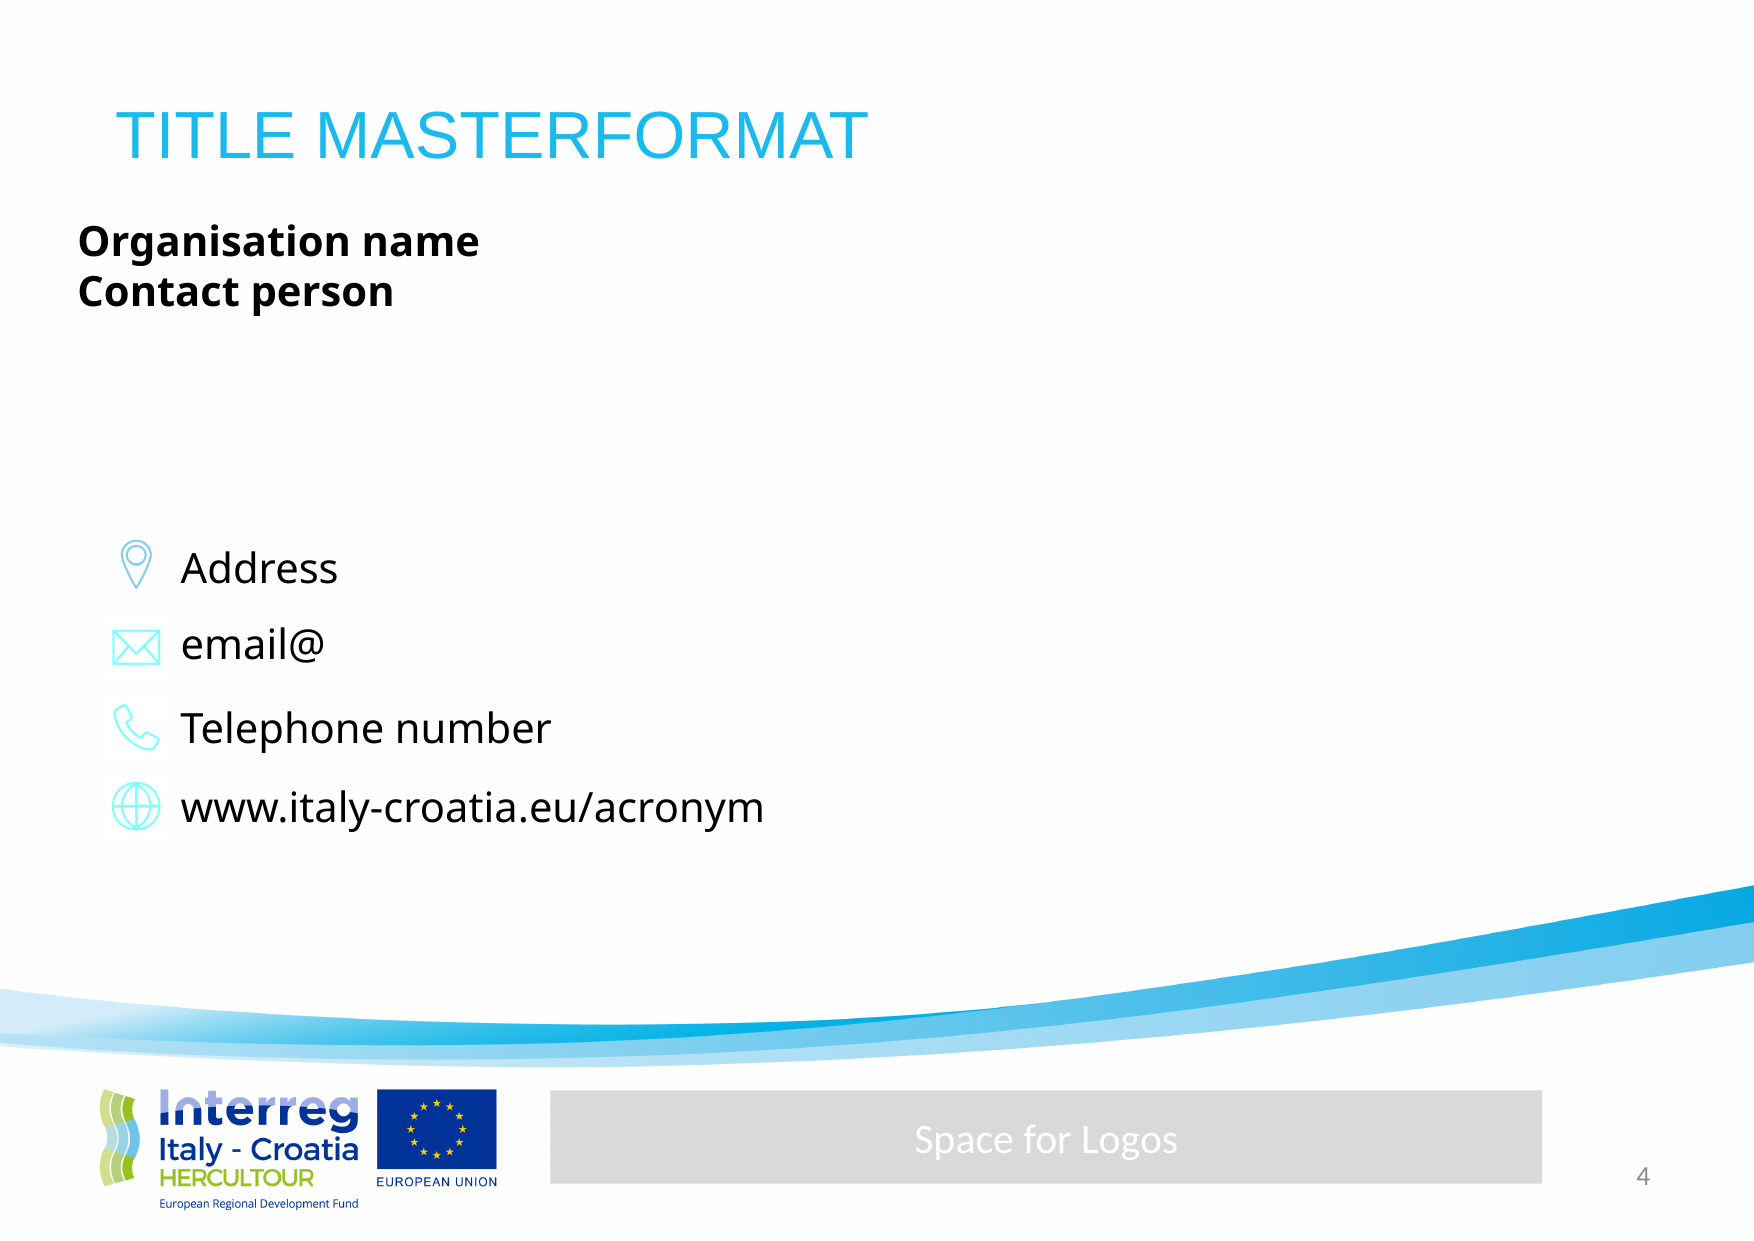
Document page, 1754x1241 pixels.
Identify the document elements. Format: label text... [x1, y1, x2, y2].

text_box Address [165, 534, 1194, 600]
text_box Telephone number [165, 694, 1194, 760]
text_box Space for Logos [549, 1089, 1543, 1185]
text_box TITLE MASTERFORMAT [97, 83, 1656, 181]
slide_number 4 [1607, 1141, 1666, 1208]
text_box www.italy-croatia.eu/acronym [165, 772, 1194, 838]
picture [0, 0, 1754, 1241]
text_box Organisation name Contact person [62, 206, 496, 322]
text_box email@ [165, 610, 1194, 676]
